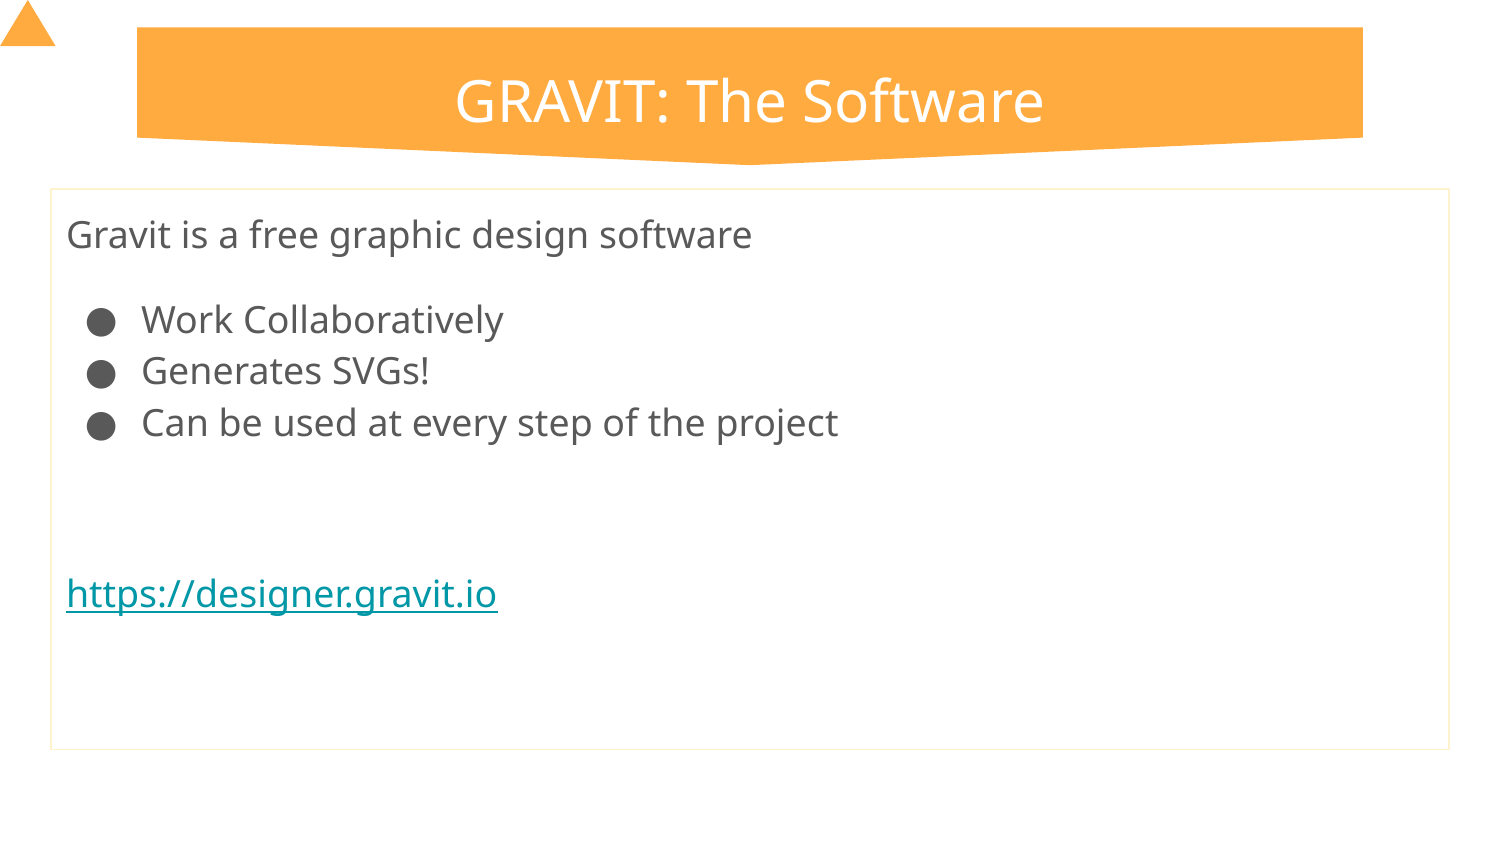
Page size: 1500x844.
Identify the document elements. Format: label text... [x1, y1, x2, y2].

text_box [0, 0, 56, 47]
list Gravit is a free graphic design software Work Collaboratively Generates SVGs! Can be used at every step of the project https://designer.gravit.io [51, 189, 1449, 750]
title GRAVIT: The Software [51, 49, 1449, 144]
text_box [137, 27, 1363, 49]
text_box [279, 144, 1221, 166]
